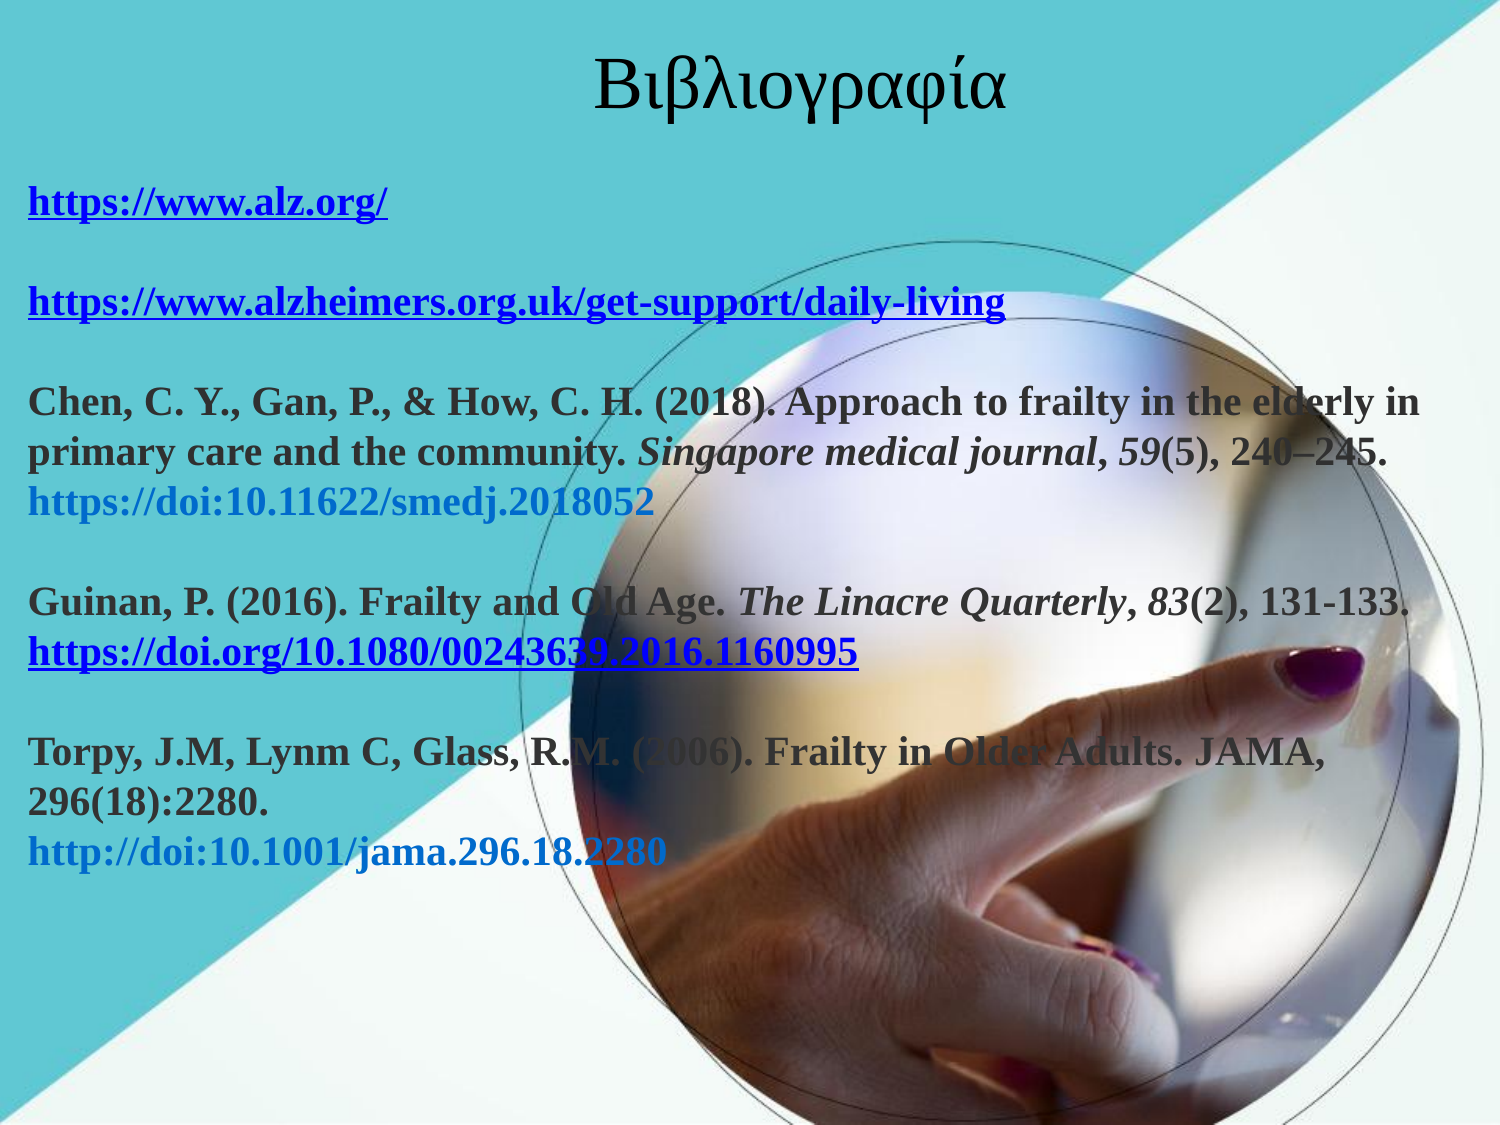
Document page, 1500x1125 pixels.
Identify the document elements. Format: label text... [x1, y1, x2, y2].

text_box Βιβλιογραφία [221, 26, 1380, 132]
text_box [0, 61, 1279, 157]
picture [0, 0, 1500, 1125]
text_box https://www.alz.org/ https://www.alzheimers.org.uk/get-support/daily-living Chen, C. Y., Gan, P., & How, C. H. (2018). Approach to frailty in the elderly in primary care and the community. Singapore medical journal, 59(5), 240–245. https://doi:10.11622/smedj.2018052 Guinan, P. (2016). Frailty and Old Age. The Linacre Quarterly, 83(2), 131-133. https://doi.org/10.1080/00243639.2016.1160995 Torpy, J.M, Lynm C, Glass, R.M. (2006). Frailty in Older Adults. JAMA, 296(18):2280. http://doi:10.1001/jama.296.18.2280 [12, 166, 1466, 1032]
